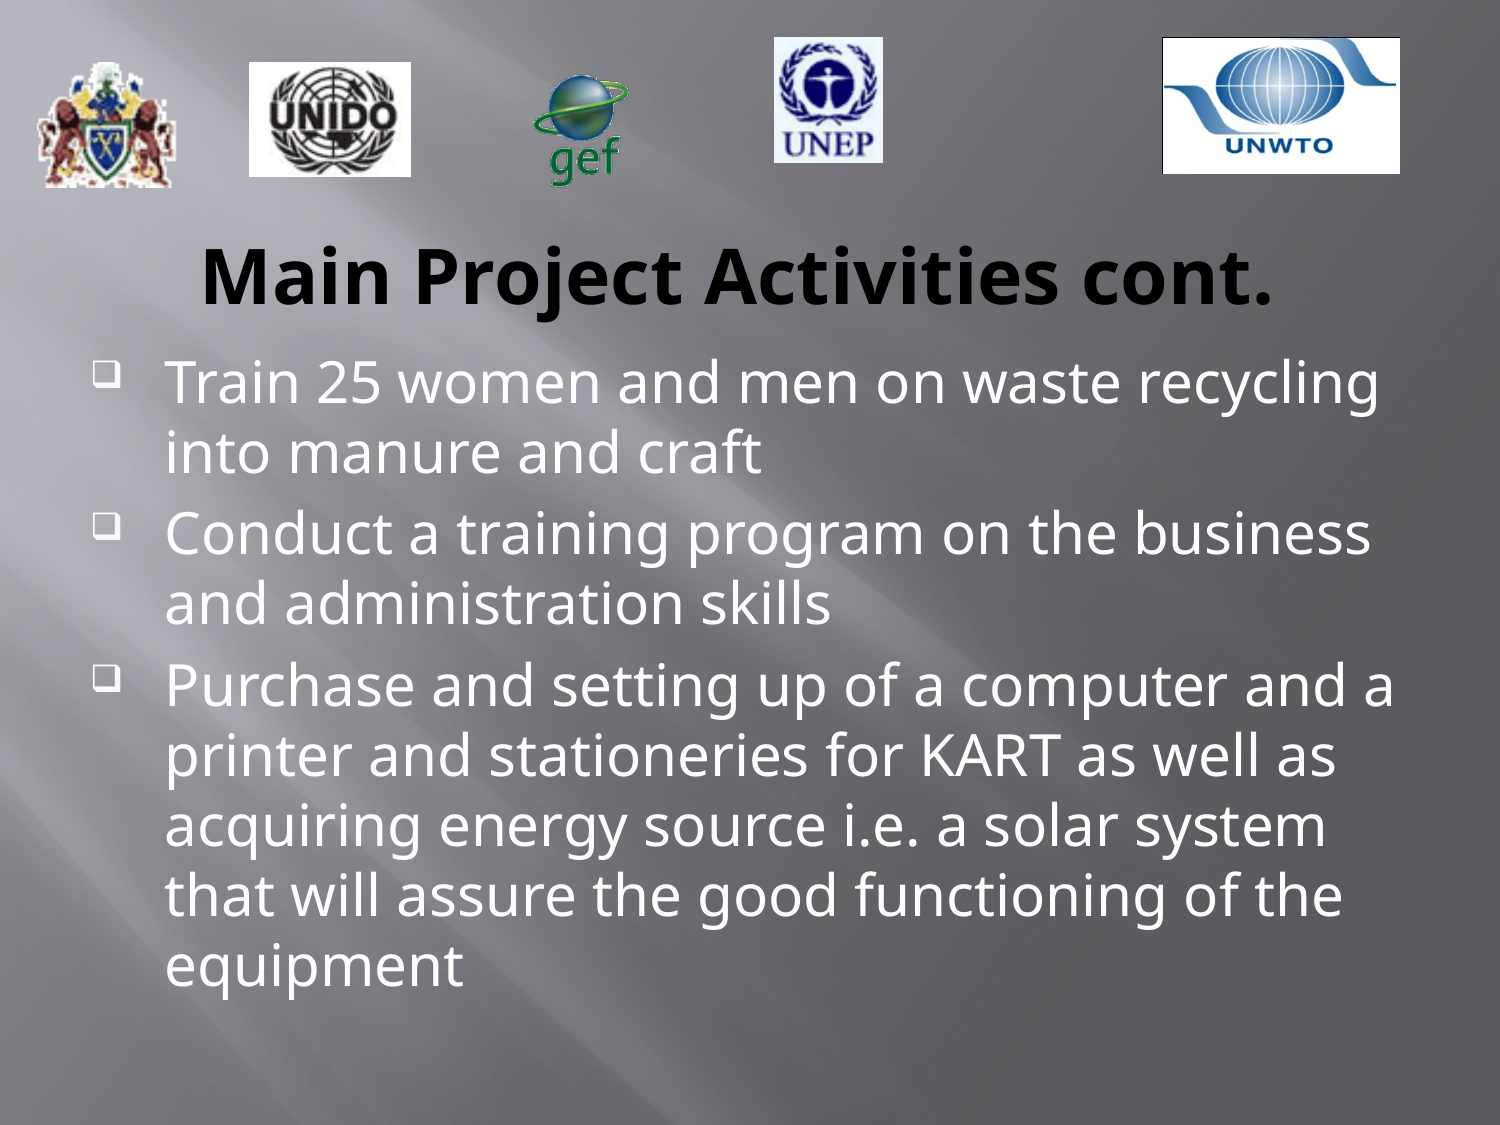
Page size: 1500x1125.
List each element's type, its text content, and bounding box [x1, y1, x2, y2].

title Main Project Activities cont. [62, 224, 1413, 413]
picture [774, 37, 883, 163]
subtitle Train 25 women and men on waste recycling into manure and craft Conduct a training program on the business and administration skills Purchase and setting up of a computer and a printer and stationeries for KART as well as acquiring energy source i.e. a solar system that will assure the good functioning of the equipment [75, 337, 1438, 1063]
picture [524, 62, 640, 198]
picture [37, 62, 179, 188]
picture [1162, 37, 1400, 174]
picture [249, 62, 412, 177]
